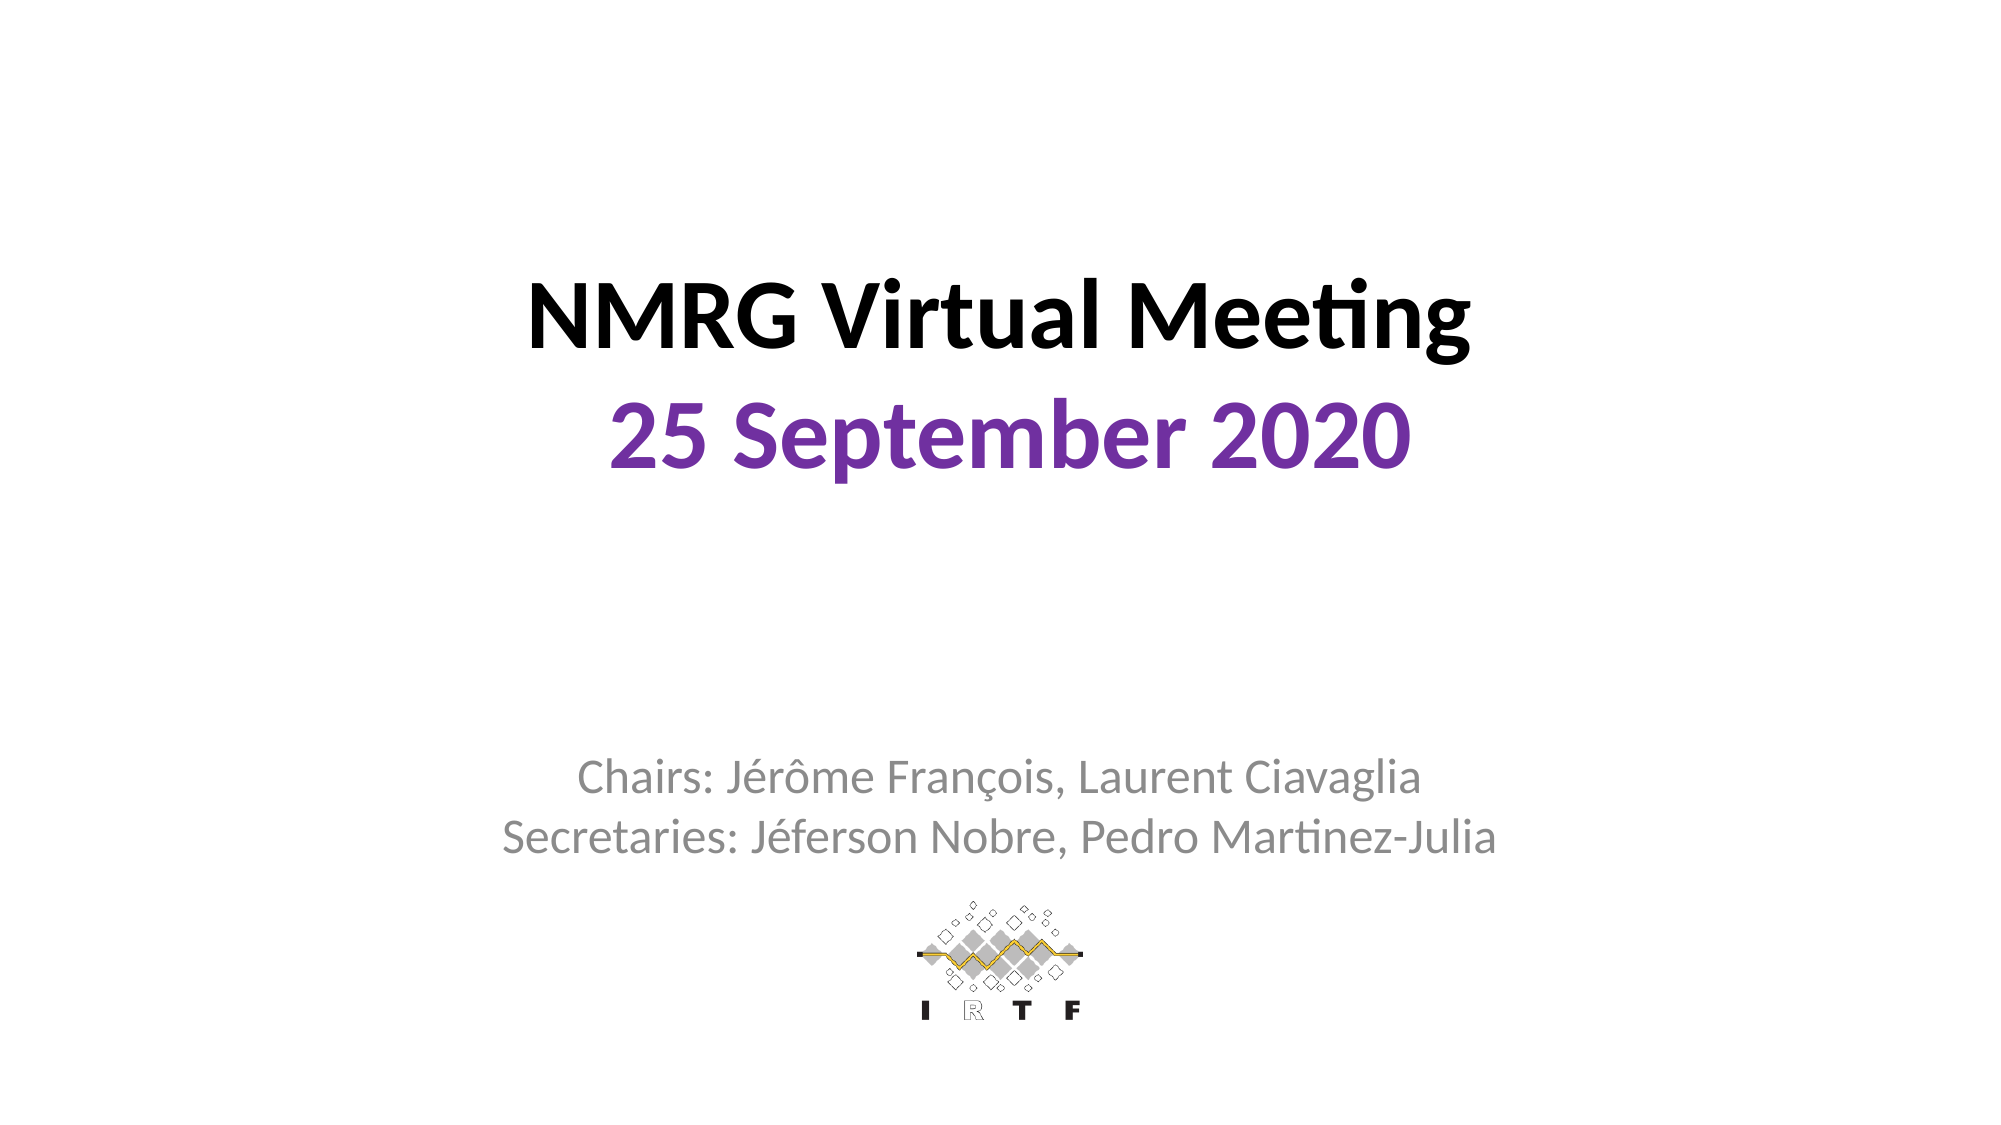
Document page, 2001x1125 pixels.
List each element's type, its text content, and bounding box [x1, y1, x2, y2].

text_box NMRG Virtual Meeting 25 September 2020 [149, 247, 1850, 489]
text_box Chairs: Jérôme François, Laurent Ciavaglia Secretaries: Jéferson Nobre, Pedro Martinez-Julia [299, 735, 1700, 877]
picture [917, 901, 1083, 1020]
